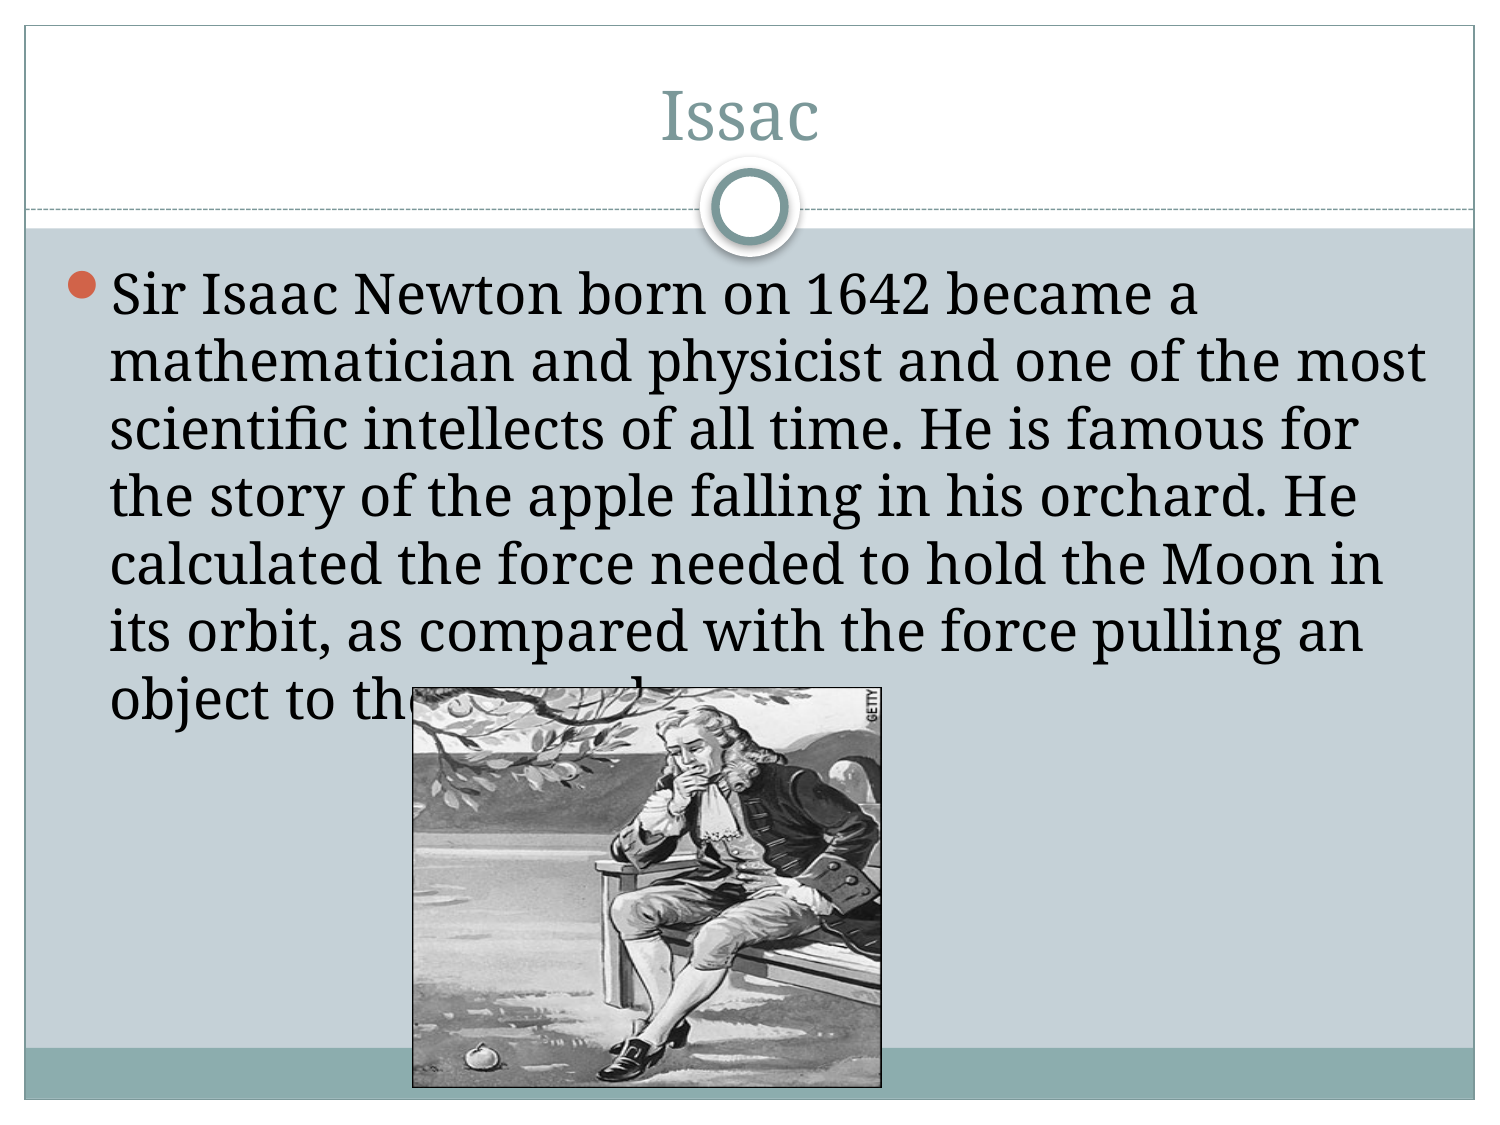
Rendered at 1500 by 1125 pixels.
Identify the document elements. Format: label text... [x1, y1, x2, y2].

title Issac [49, 37, 1450, 162]
picture [412, 687, 882, 1088]
list Sir Isaac Newton born on 1642 became a mathematician and physicist and one of the most scientific intellects of all time. He is famous for the story of the apple falling in his orchard. He calculated the force needed to hold the Moon in its orbit, as compared with the force pulling an object to the ground. [49, 250, 1445, 1001]
